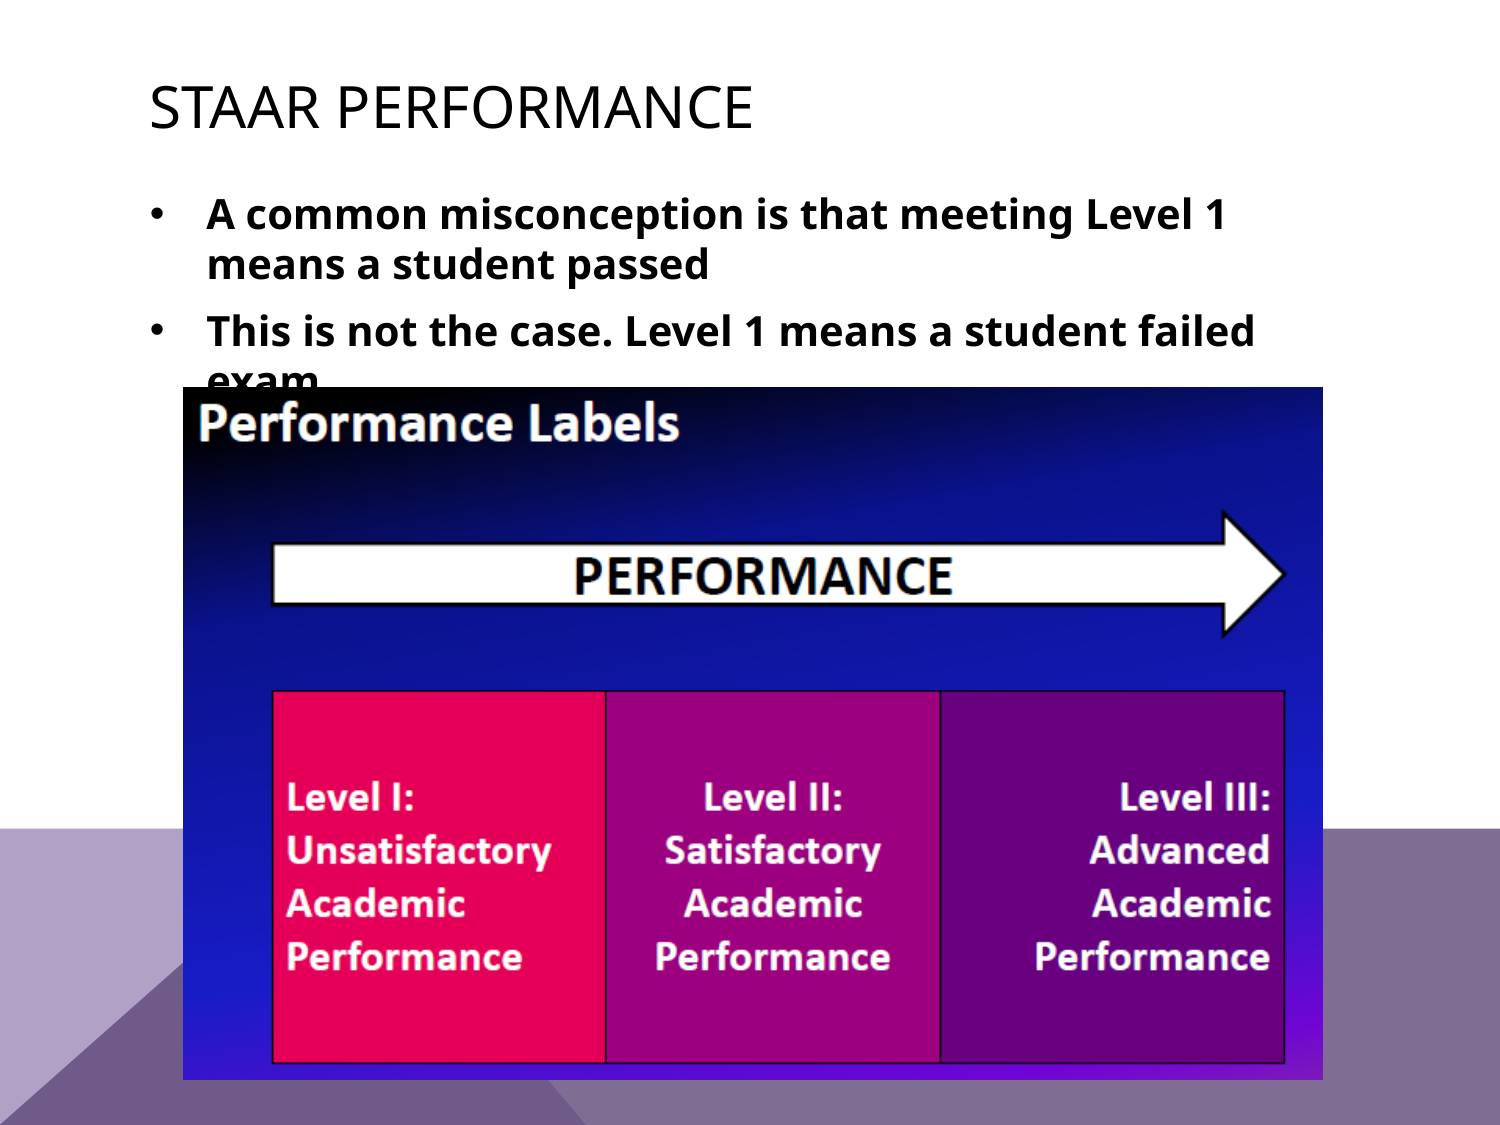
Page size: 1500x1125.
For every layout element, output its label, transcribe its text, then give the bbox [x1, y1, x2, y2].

picture [183, 387, 1324, 1080]
list A common misconception is that meeting Level 1 means a student passed This is not the case. Level 1 means a student failed exam. [134, 180, 1369, 768]
title Staar performance [134, 59, 1369, 150]
